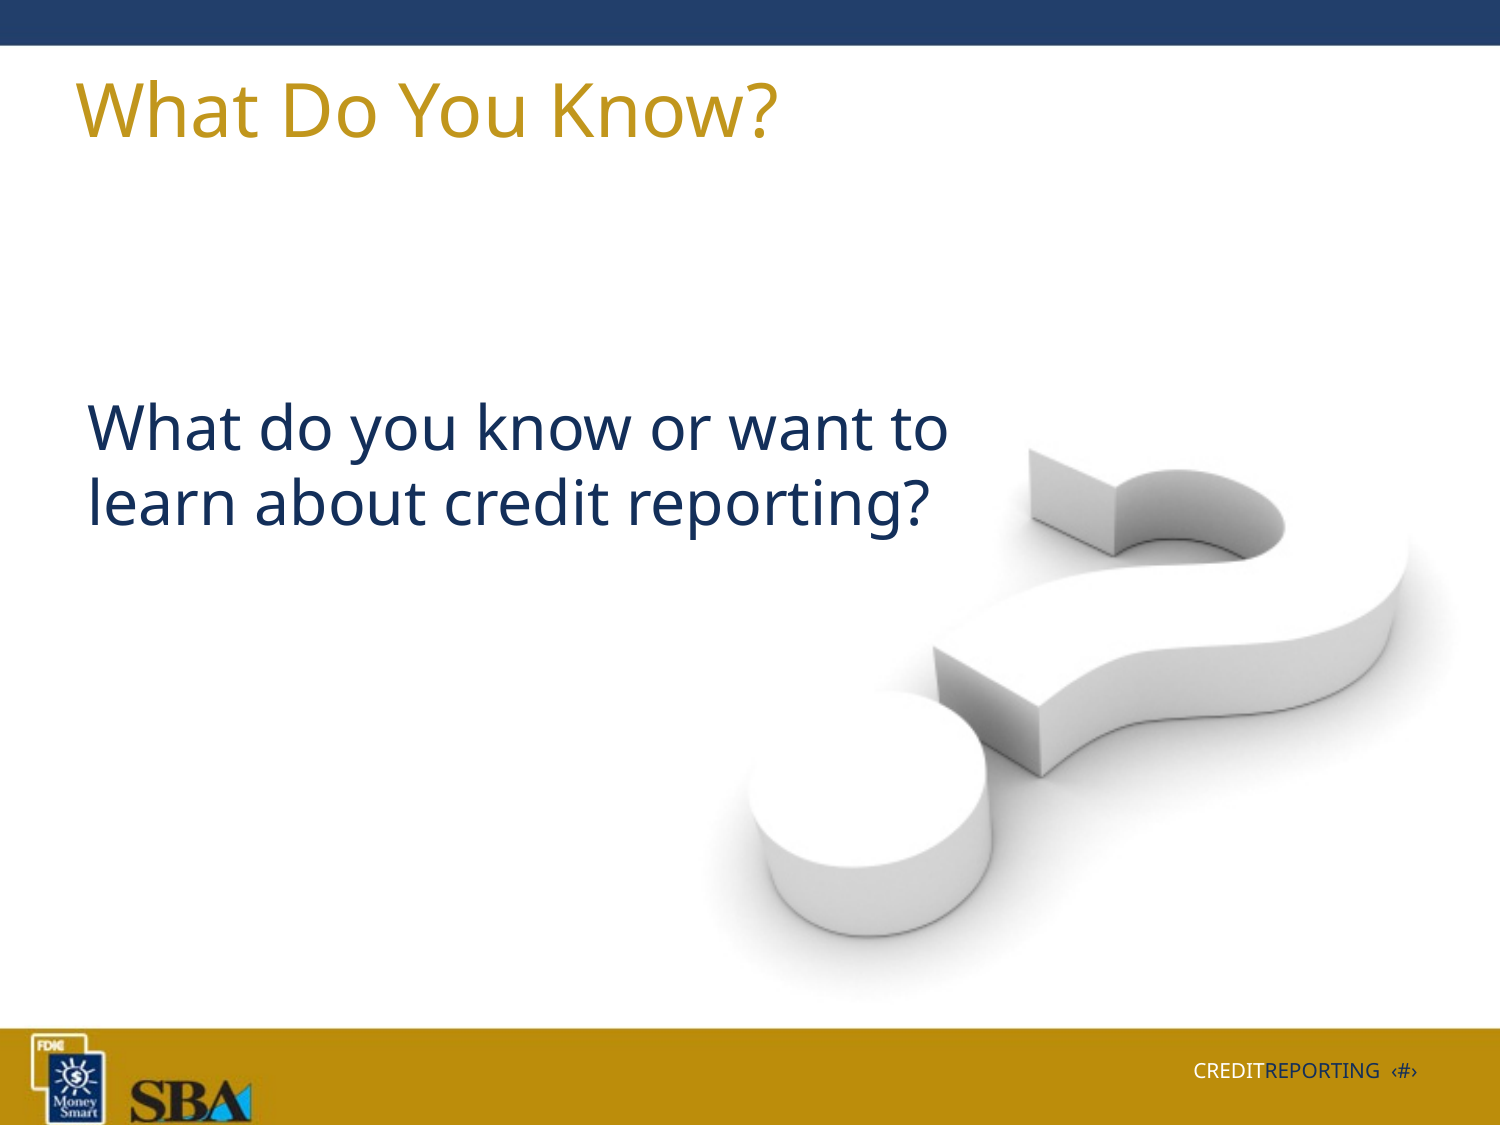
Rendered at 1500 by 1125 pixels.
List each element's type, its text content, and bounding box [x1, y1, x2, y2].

title What Do You Know? [74, 61, 1426, 163]
picture [0, 0, 1500, 1125]
list What do you know or want to learn about credit reporting? [86, 211, 1051, 713]
